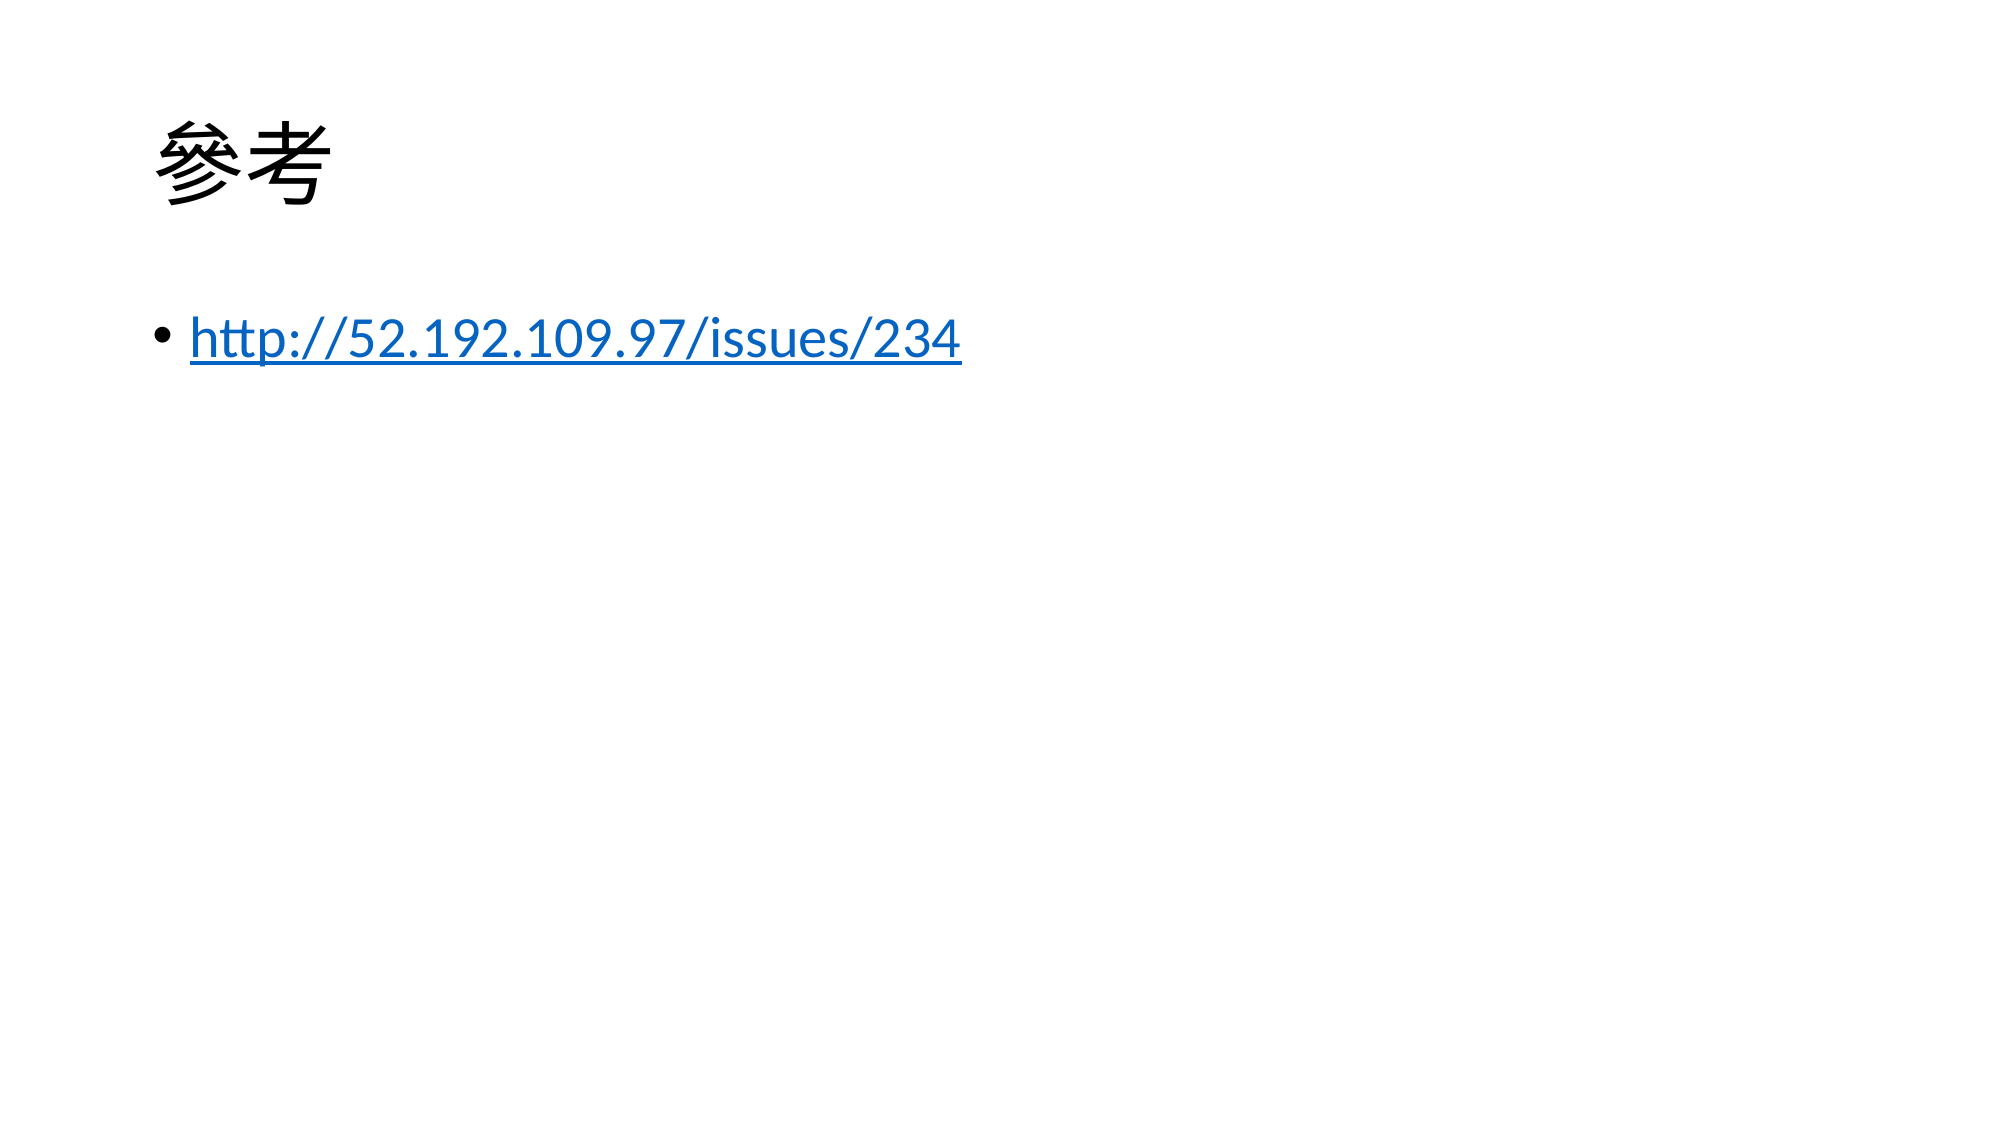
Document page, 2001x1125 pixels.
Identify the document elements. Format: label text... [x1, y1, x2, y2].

list http://52.192.109.97/issues/234 [137, 299, 1863, 1014]
title 參考 [137, 59, 1863, 278]
